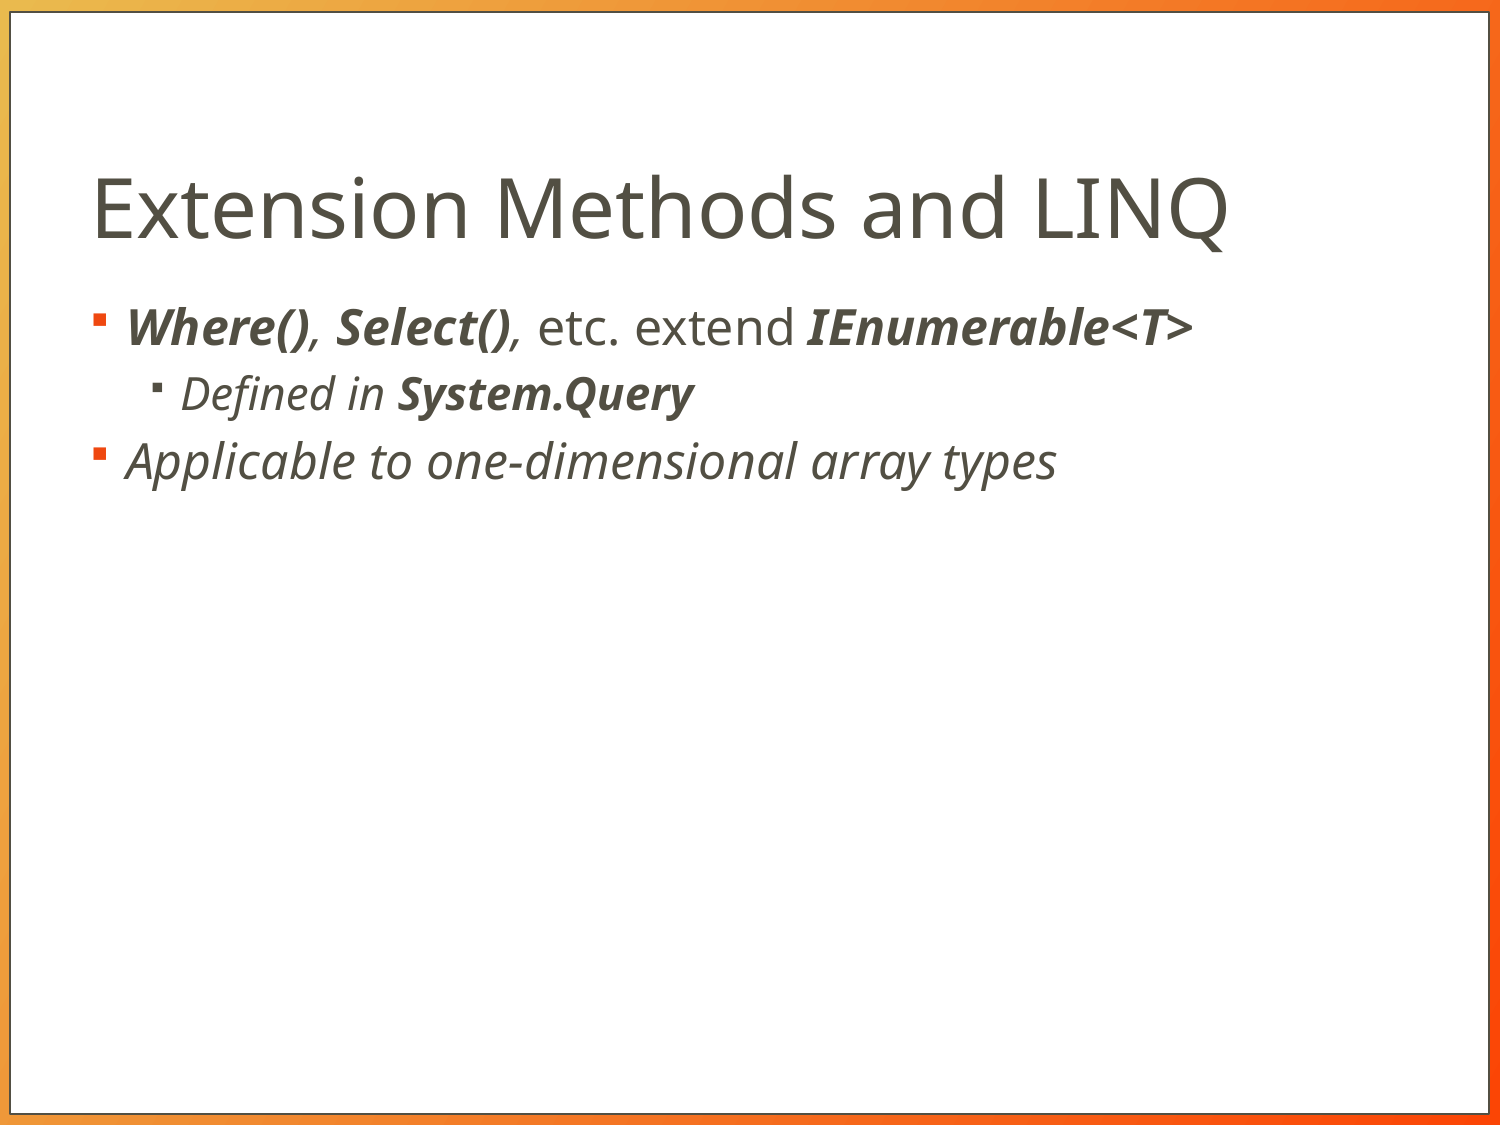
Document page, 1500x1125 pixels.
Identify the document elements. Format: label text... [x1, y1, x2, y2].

list Where(), Select(), etc. extend IEnumerable<T> Defined in System.Query Applicable to one-dimensional array types [75, 287, 1425, 1005]
title Extension Methods and LINQ [75, 75, 1425, 263]
